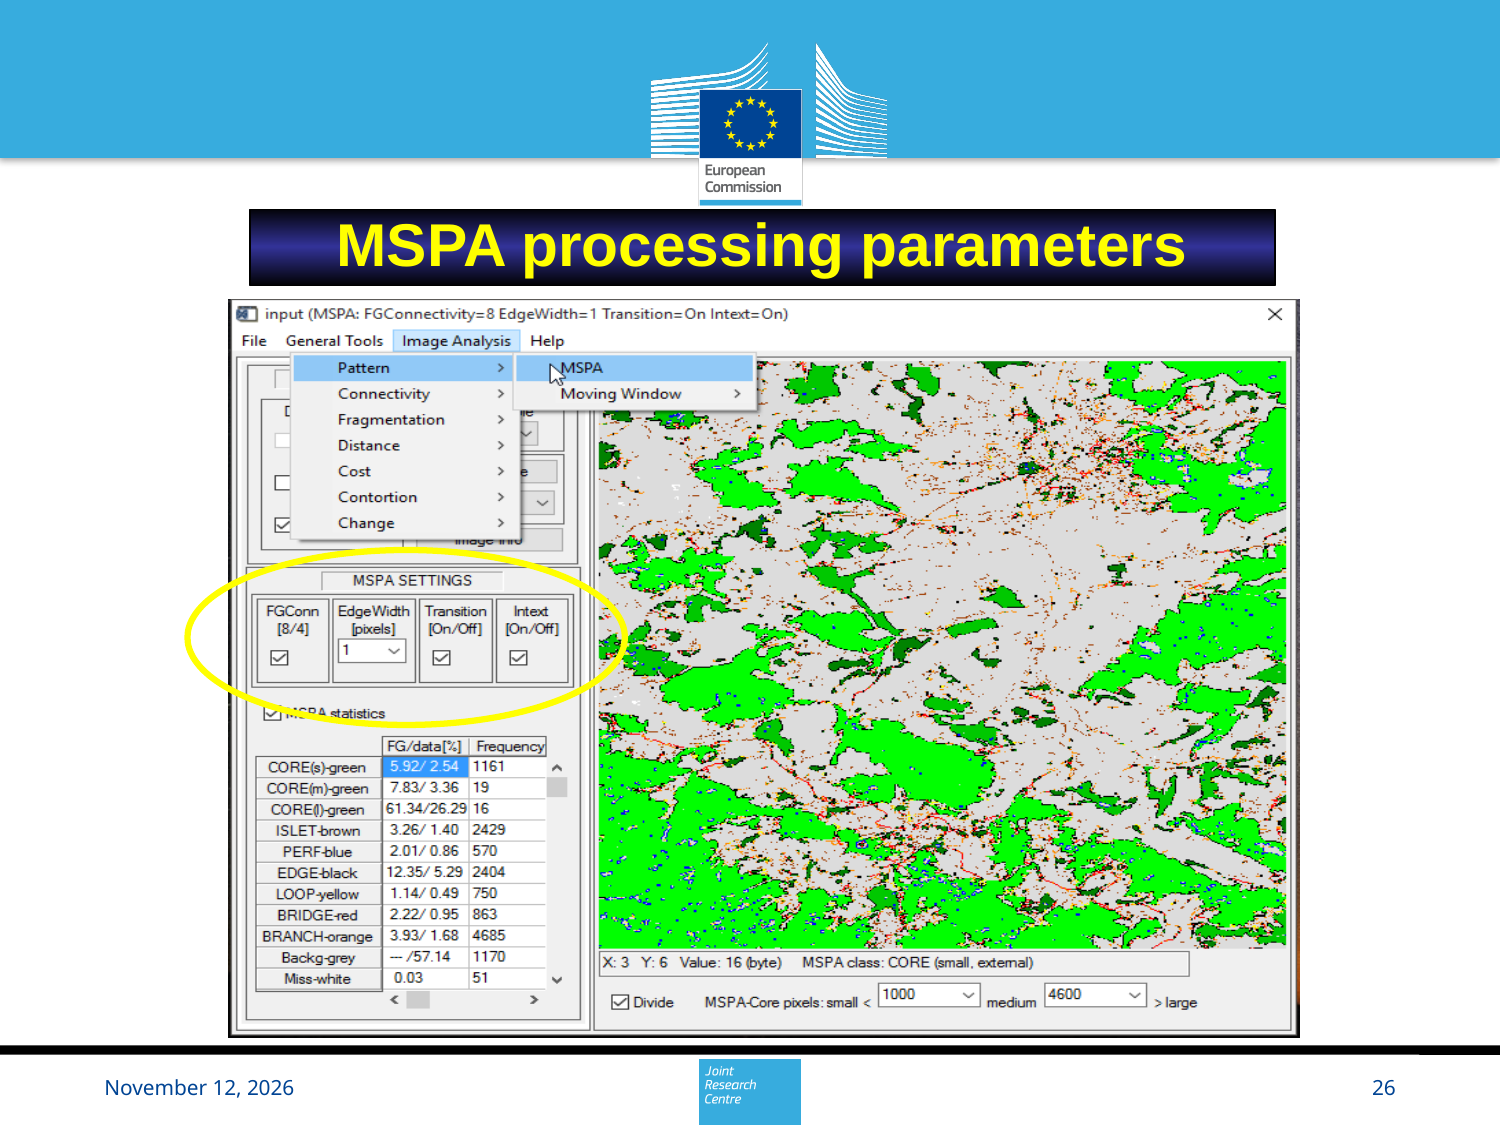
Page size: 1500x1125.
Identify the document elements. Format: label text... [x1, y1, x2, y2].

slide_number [104, 1074, 455, 1100]
text_box MSPA processing parameters [249, 209, 1275, 286]
picture [651, 42, 887, 207]
text_box [187, 590, 222, 685]
picture [227, 299, 1301, 1038]
picture [699, 1059, 801, 1125]
slide_number 26 [1045, 1074, 1396, 1100]
